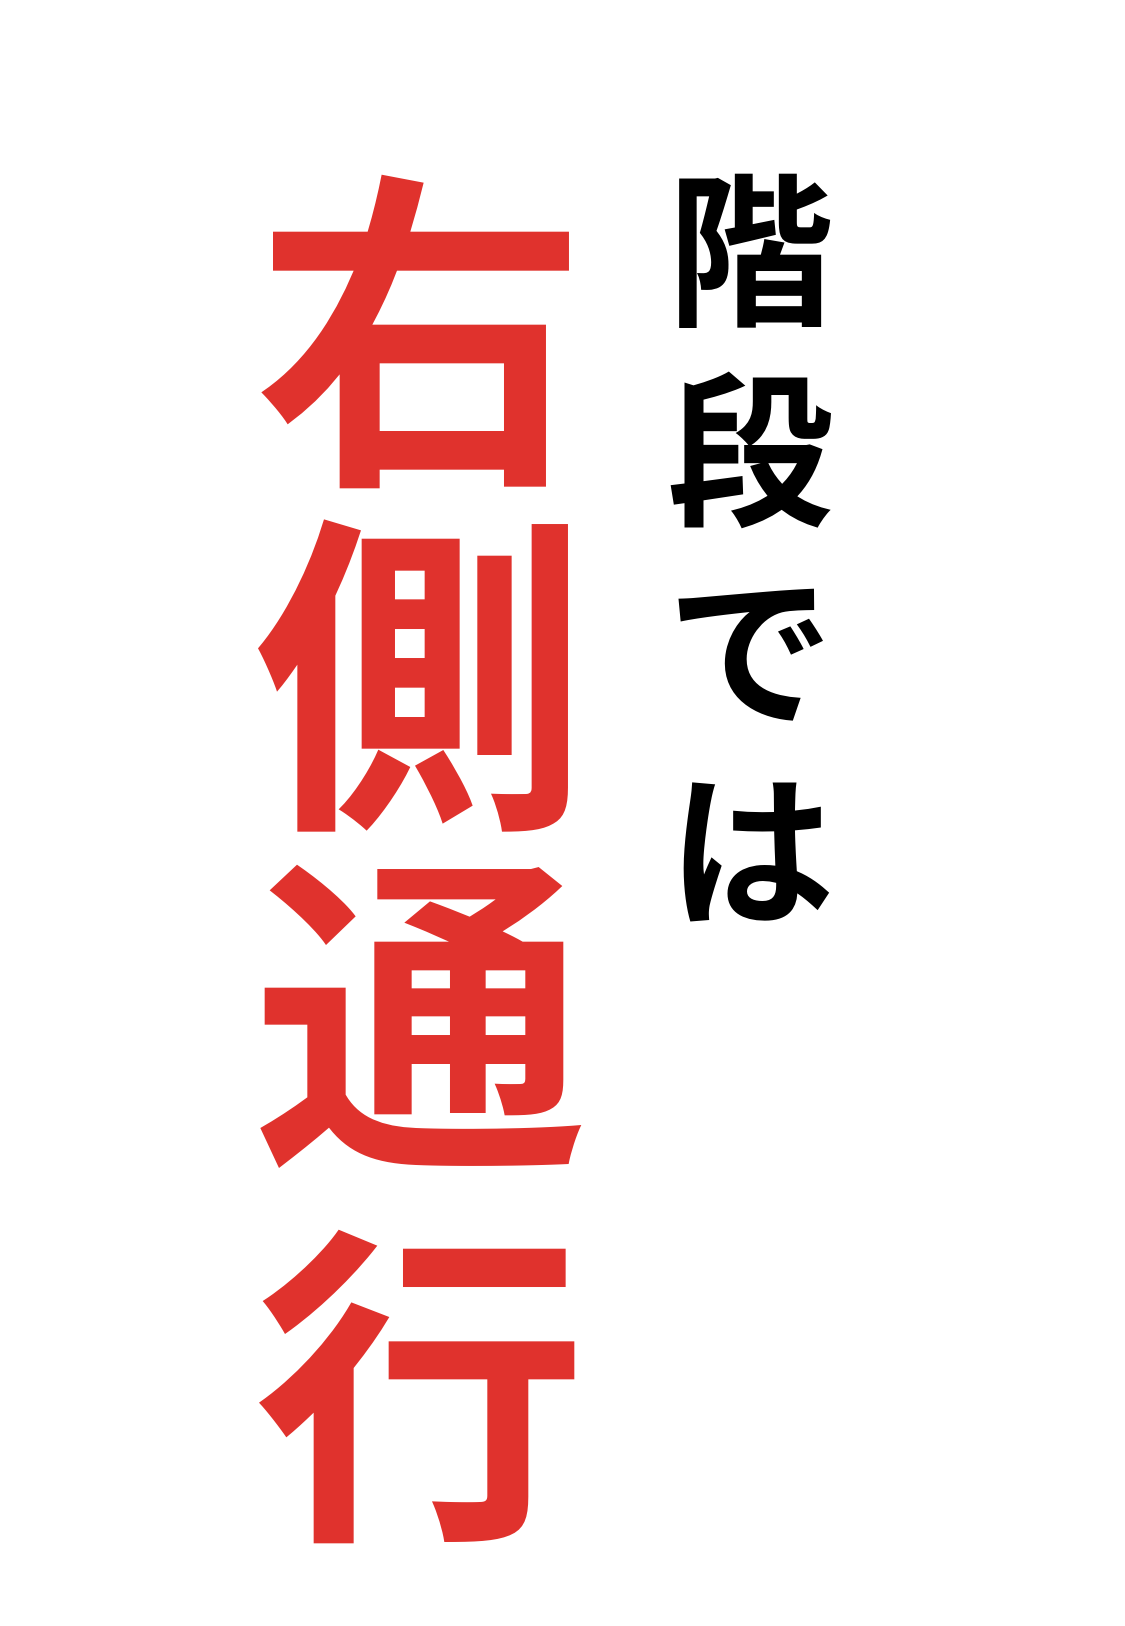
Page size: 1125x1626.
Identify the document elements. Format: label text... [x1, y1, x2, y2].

text_box 通 [113, 801, 728, 1173]
text_box 行 [113, 1173, 728, 1588]
text_box 右 [113, 117, 728, 461]
text_box 側 [113, 461, 728, 801]
text_box 階段では [728, 139, 850, 954]
